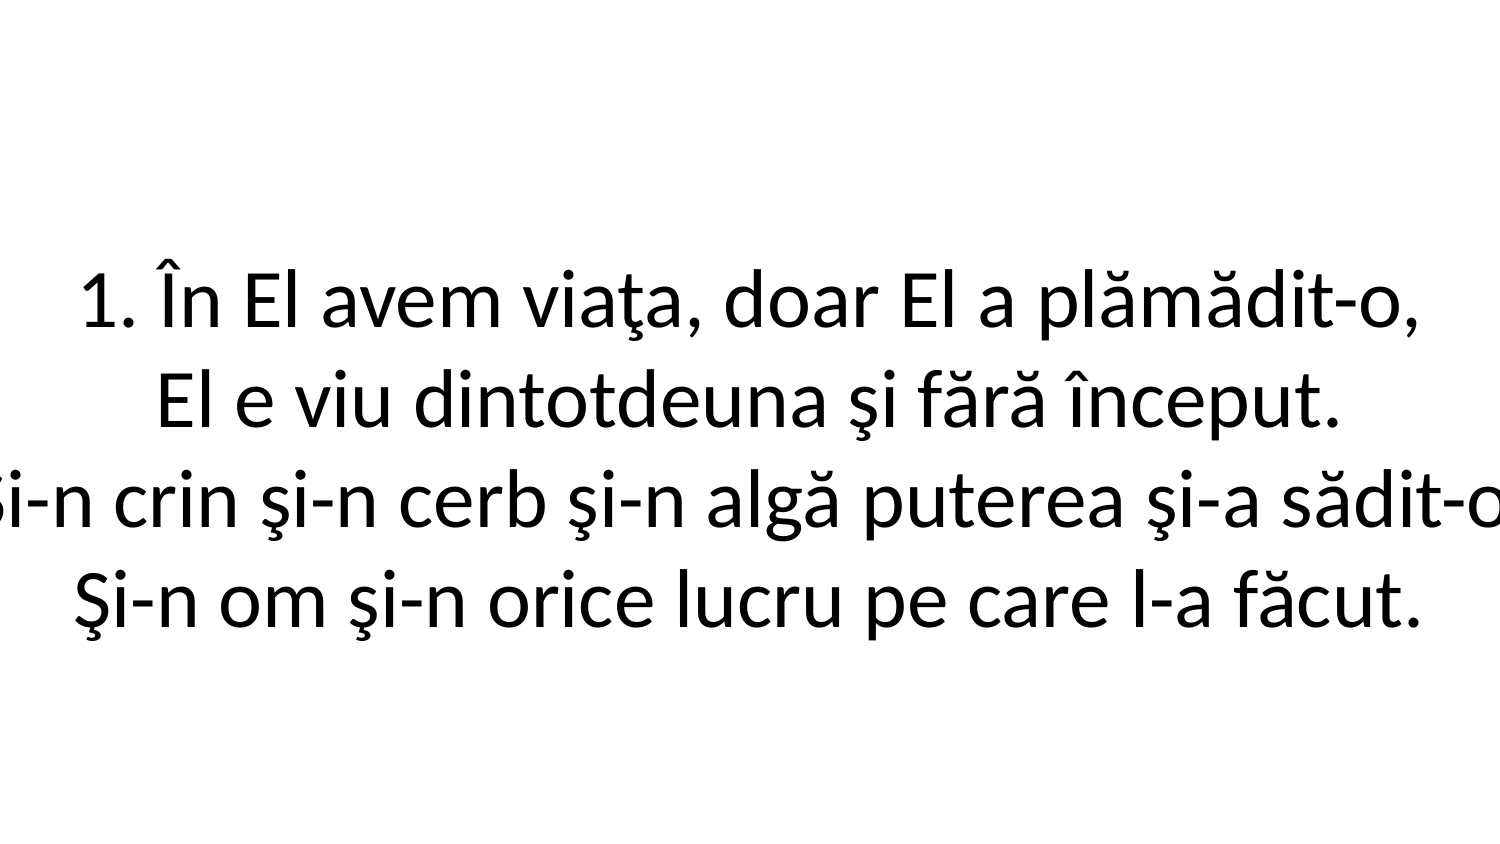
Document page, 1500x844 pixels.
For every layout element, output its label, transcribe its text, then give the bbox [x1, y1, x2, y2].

text_box 1. În El avem viaţa, doar El a plămădit-o, El e viu dintotdeuna şi fără început. Şi-n crin şi-n cerb şi-n algă puterea şi-a sădit-o, Şi-n om şi-n orice lucru pe care l-a făcut. [0, 192, 1500, 652]
